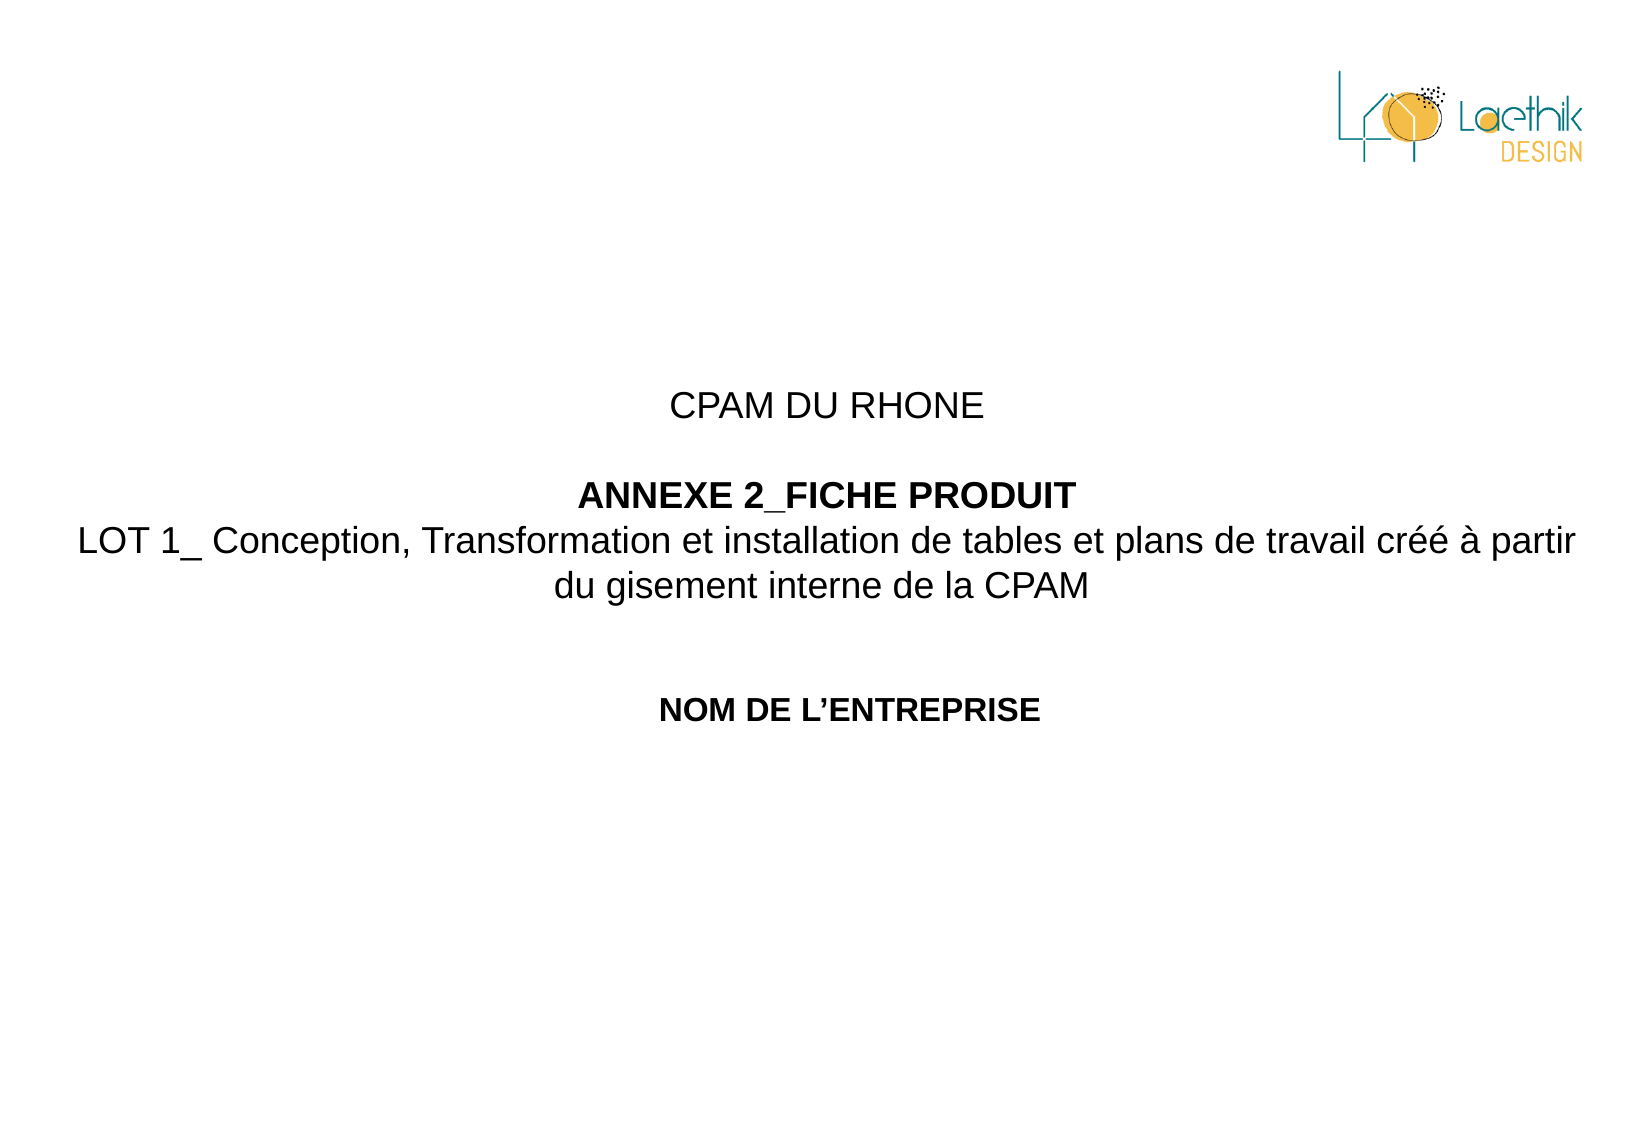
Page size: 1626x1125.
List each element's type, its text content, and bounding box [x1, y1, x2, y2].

text_box NOM DE L’ENTREPRISE [658, 680, 1451, 763]
text_box CPAM DU RHONE ANNEXE 2_FICHE PRODUIT LOT 1_ Conception, Transformation et installation de tables et plans de travail créé à partir du gisement interne de la CPAM [53, 336, 1601, 607]
picture [1320, 51, 1600, 179]
